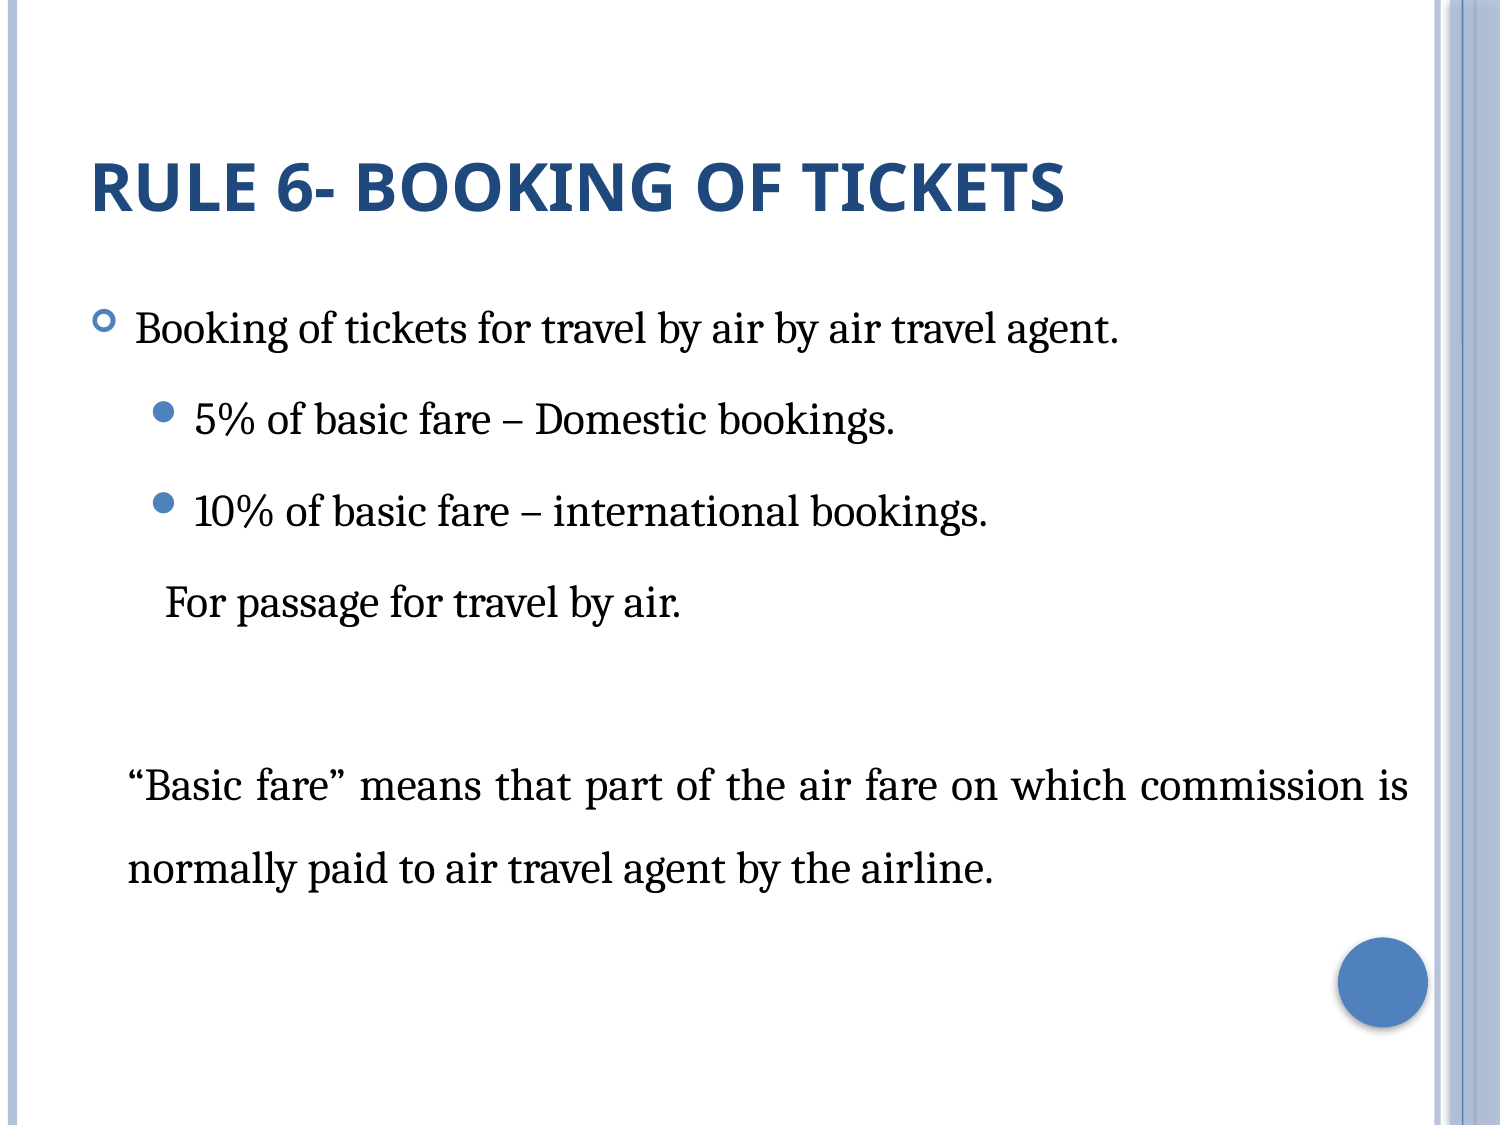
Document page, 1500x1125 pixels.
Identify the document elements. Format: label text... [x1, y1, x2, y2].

list Booking of tickets for travel by air by air travel agent. 5% of basic fare – Domestic bookings. 10% of basic fare – international bookings. For passage for travel by air. “Basic fare” means that part of the air fare on which commission is normally paid to air travel agent by the airline. [75, 262, 1425, 1106]
title Rule 6- Booking of tickets [75, 45, 1300, 233]
